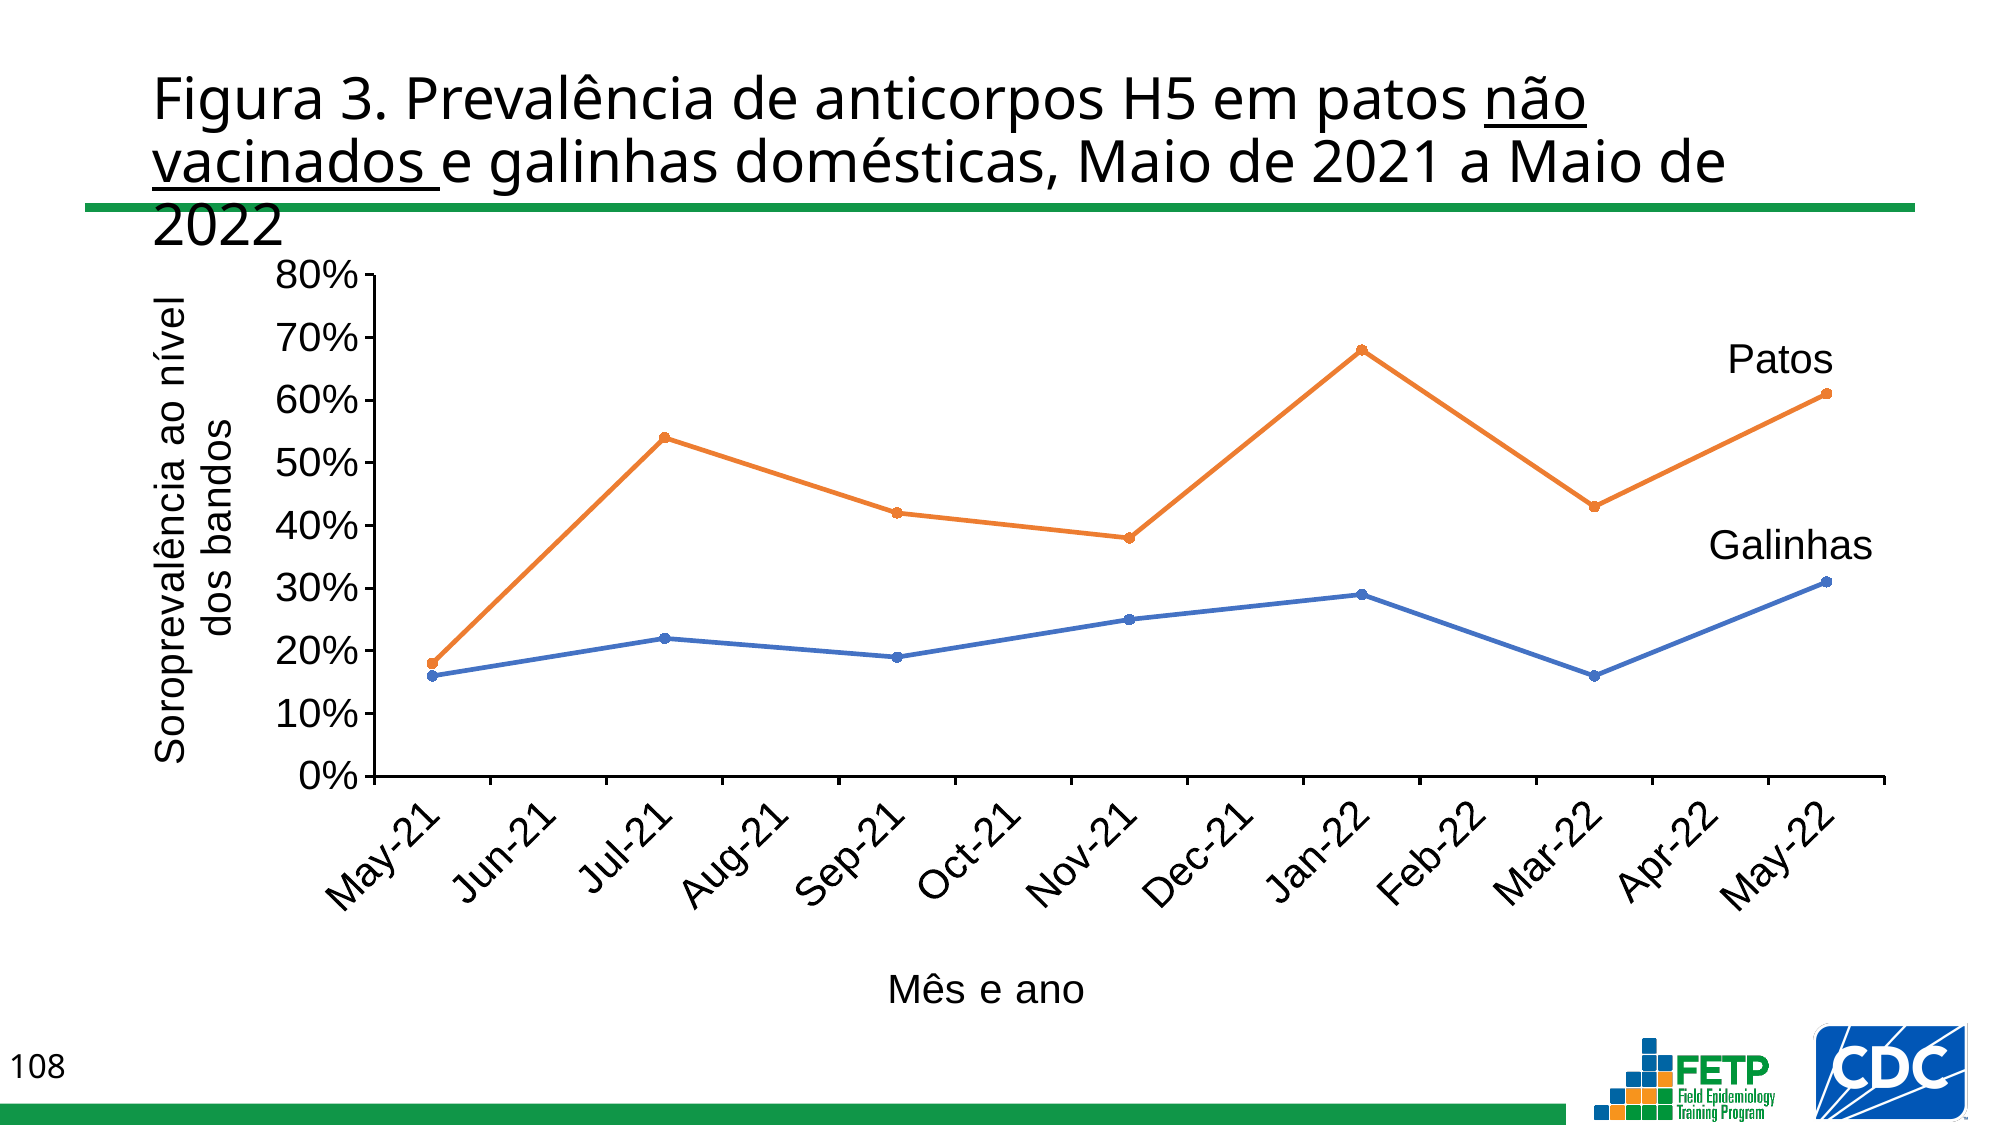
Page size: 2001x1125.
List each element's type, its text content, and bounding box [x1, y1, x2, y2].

chart [90, 241, 1910, 1026]
picture [1594, 1038, 1775, 1122]
title Figura 3. Prevalência de anticorpos H5 em patos não vacinados e galinhas domésticas, Maio de 2021 a Maio de 2022 [137, 61, 1863, 207]
picture [1813, 1023, 1968, 1122]
